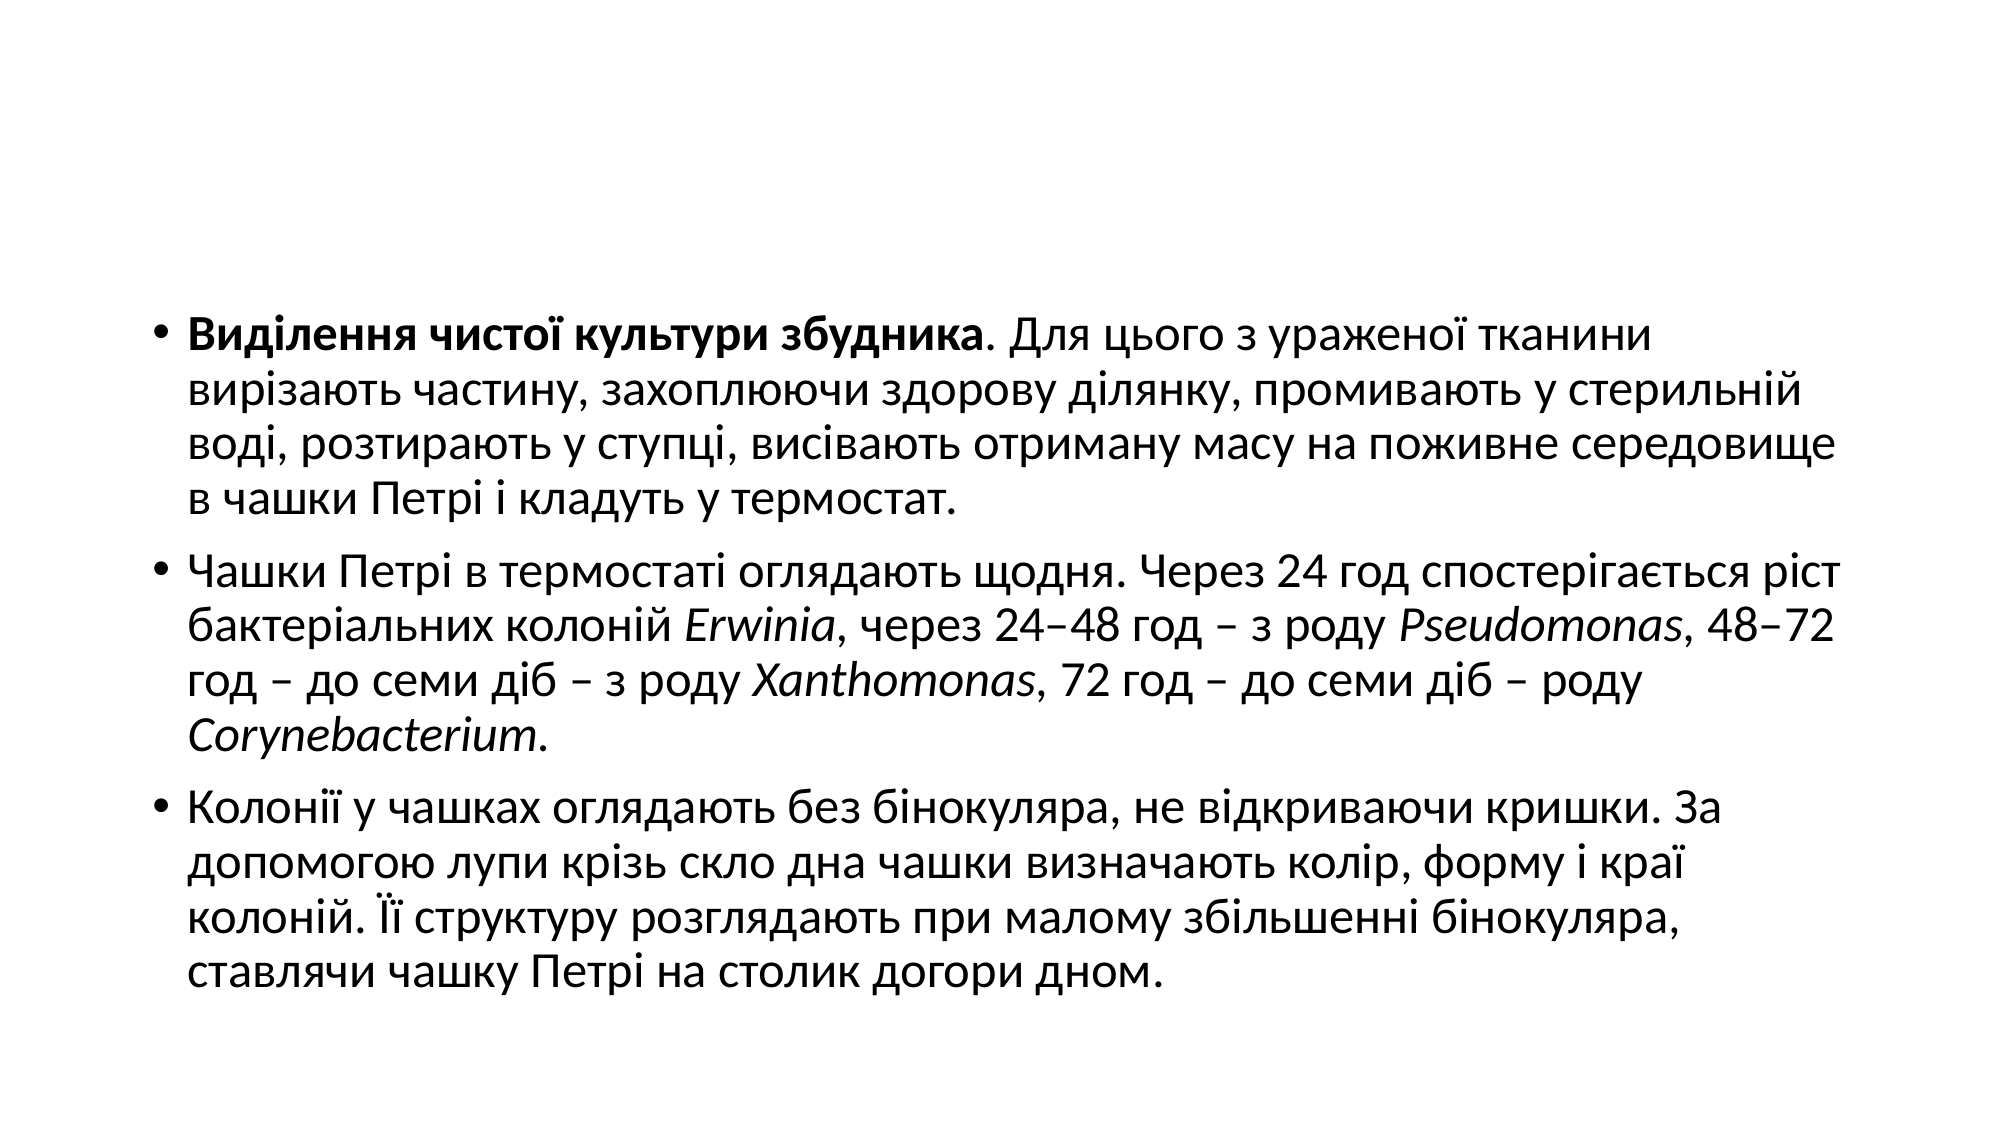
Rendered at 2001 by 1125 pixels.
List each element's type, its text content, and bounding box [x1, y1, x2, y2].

list Виділення чистої культури збудника. Для цього з ураженої тканини вирізають частину, захоплюючи здорову ділянку, промивають у стерильній воді, розтирають у ступці, висівають отриману масу на поживне середовище в чашки Петрі і кладуть у термостат. Чашки Петрі в термостаті оглядають щодня. Через 24 год спостерігається ріст бактеріальних колоній Erwinia, через 24–48 год – з роду Pseudomonas, 48–72 год – до семи діб – з роду Xanthomonas, 72 год – до семи діб – роду Corynebacterium. Колонії у чашках оглядають без бінокуляра, не відкриваючи кришки. За допомогою лупи крізь скло дна чашки визначають колір, форму і краї колоній. Її структуру розглядають при малому збільшенні бінокуляра, ставлячи чашку Петрі на столик догори дном. [137, 299, 1863, 1014]
